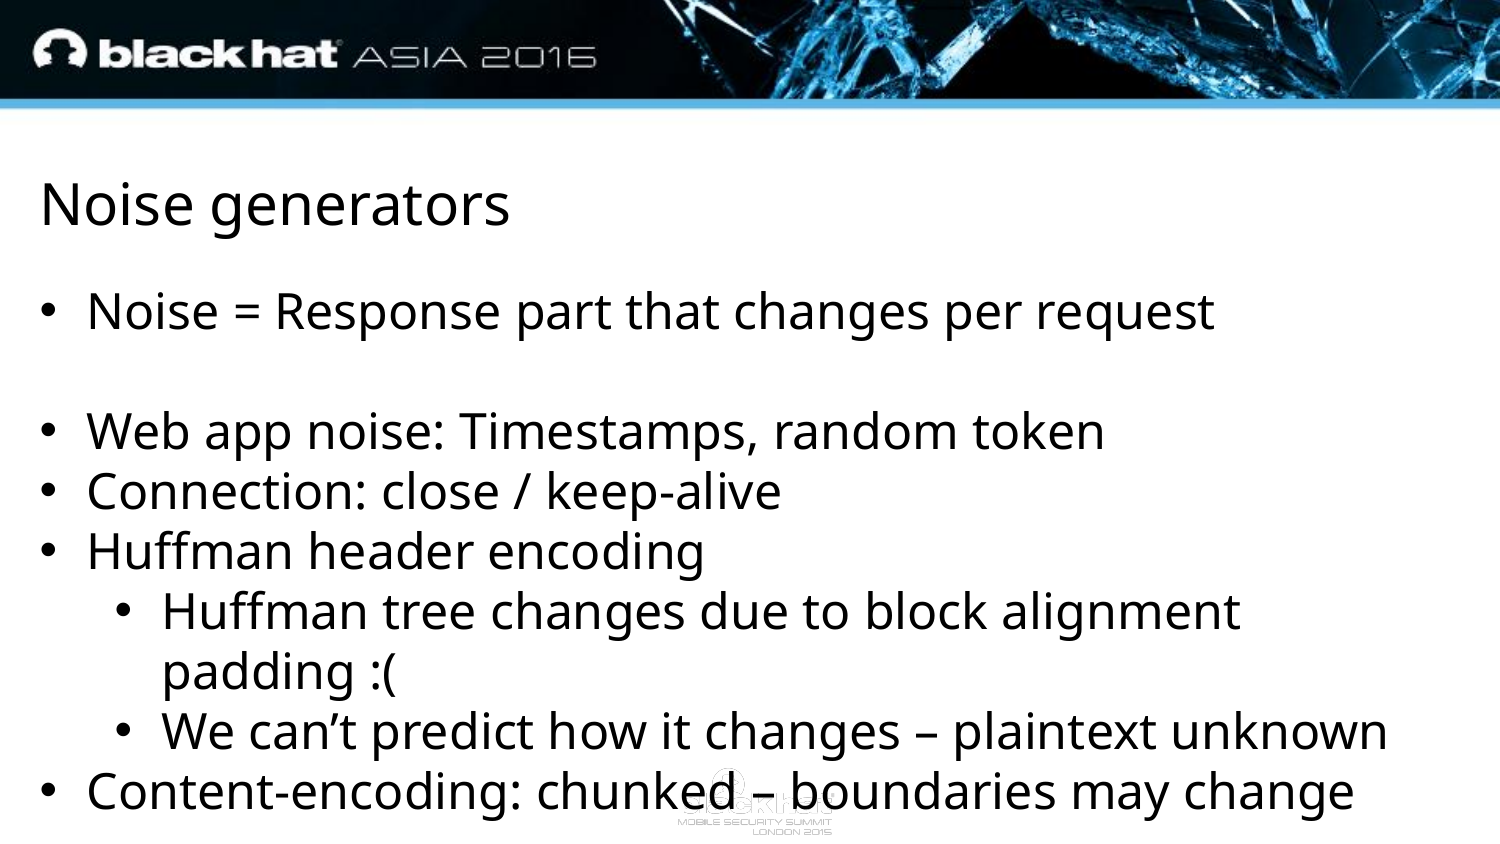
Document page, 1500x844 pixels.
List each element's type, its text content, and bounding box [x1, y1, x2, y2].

text_box Noise = Response part that changes per request Web app noise: Timestamps, random token Connection: close / keep-alive Huffman header encoding Huffman tree changes due to block alignment padding :( We can’t predict how it changes – plaintext unknown Content-encoding: chunked – boundaries may change [24, 271, 1450, 844]
picture [0, 0, 1500, 844]
text_box Noise generators [24, 159, 1438, 245]
